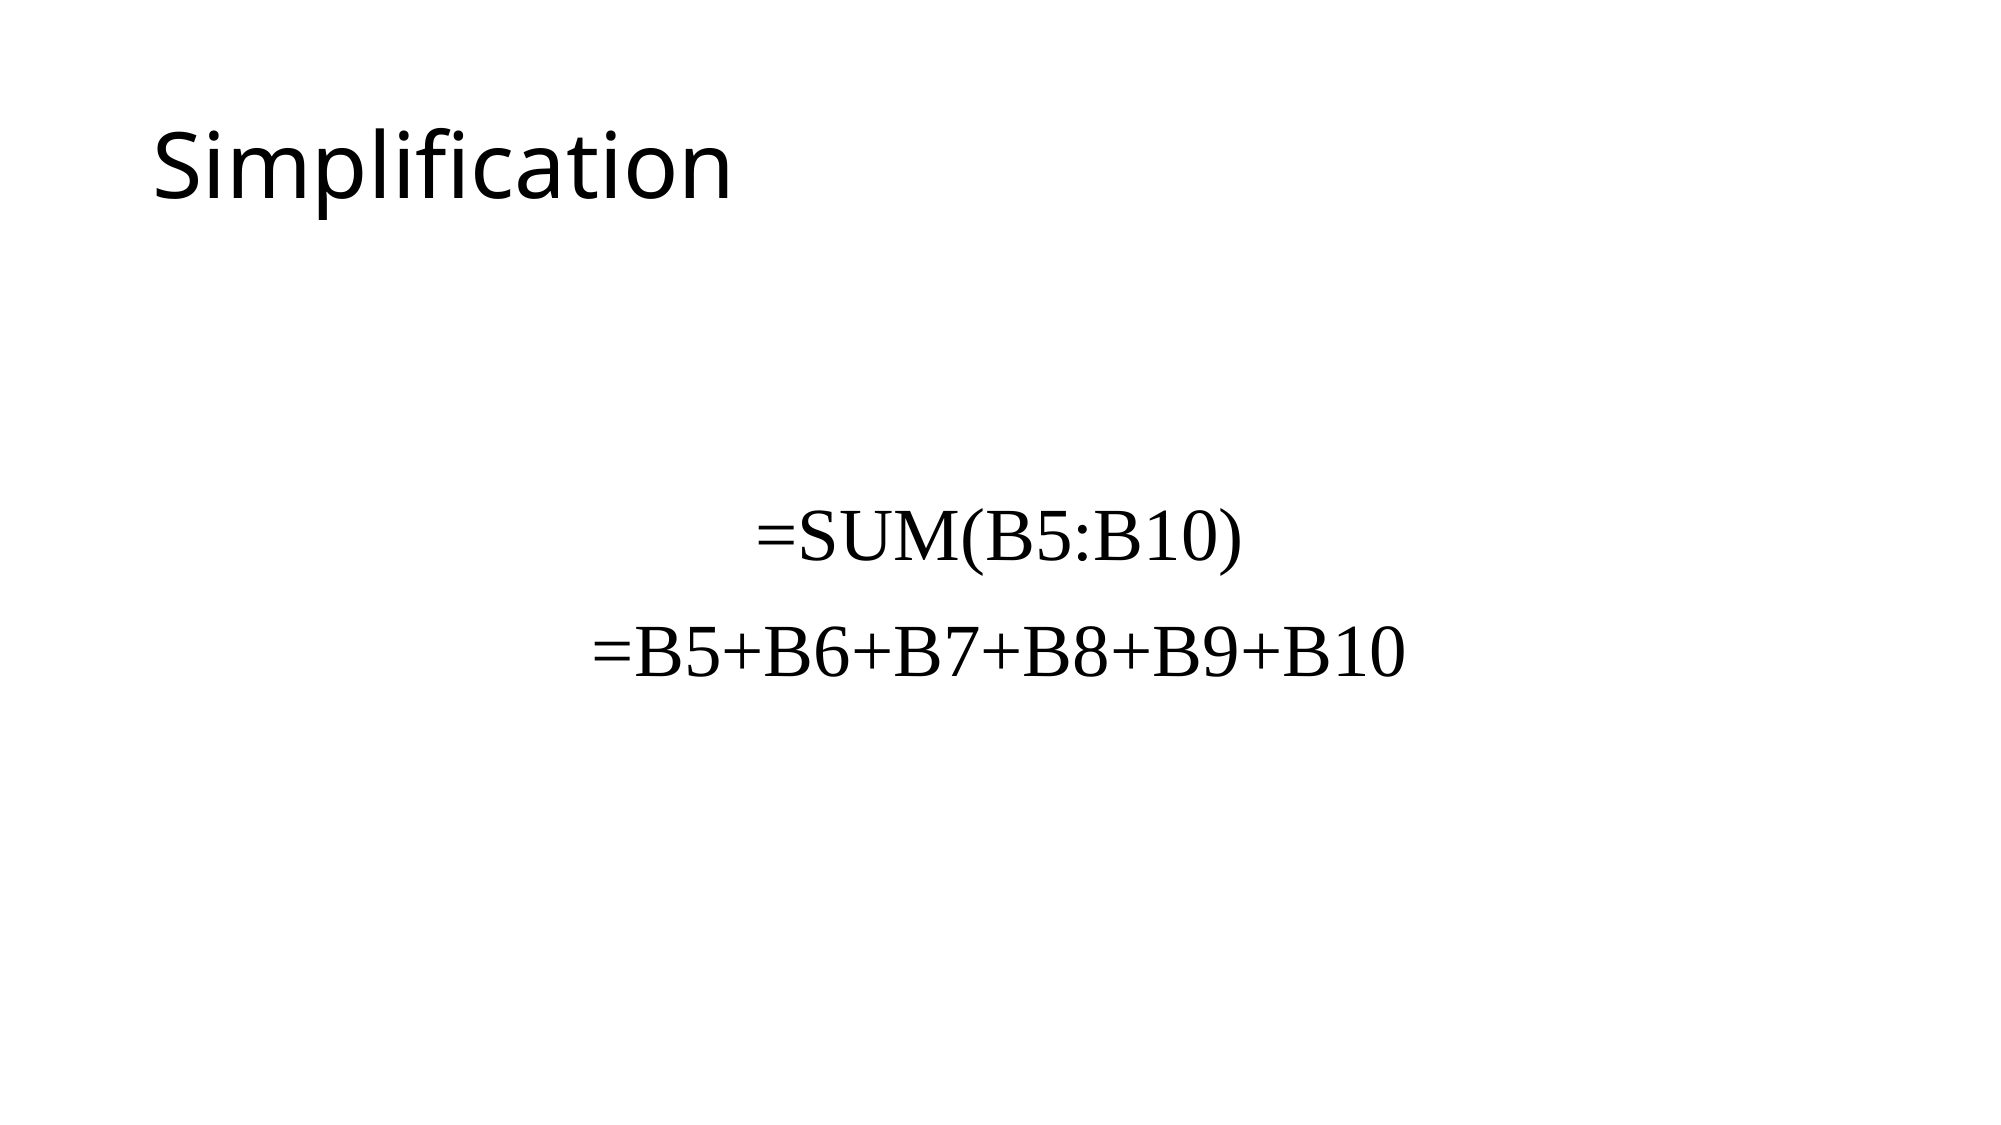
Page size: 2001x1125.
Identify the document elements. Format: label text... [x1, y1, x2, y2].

text_box =SUM(B5:B10) [740, 541, 1259, 584]
title Simplification [137, 59, 1863, 278]
text_box =B5+B6+B7+B8+B9+B10 [577, 657, 1423, 699]
